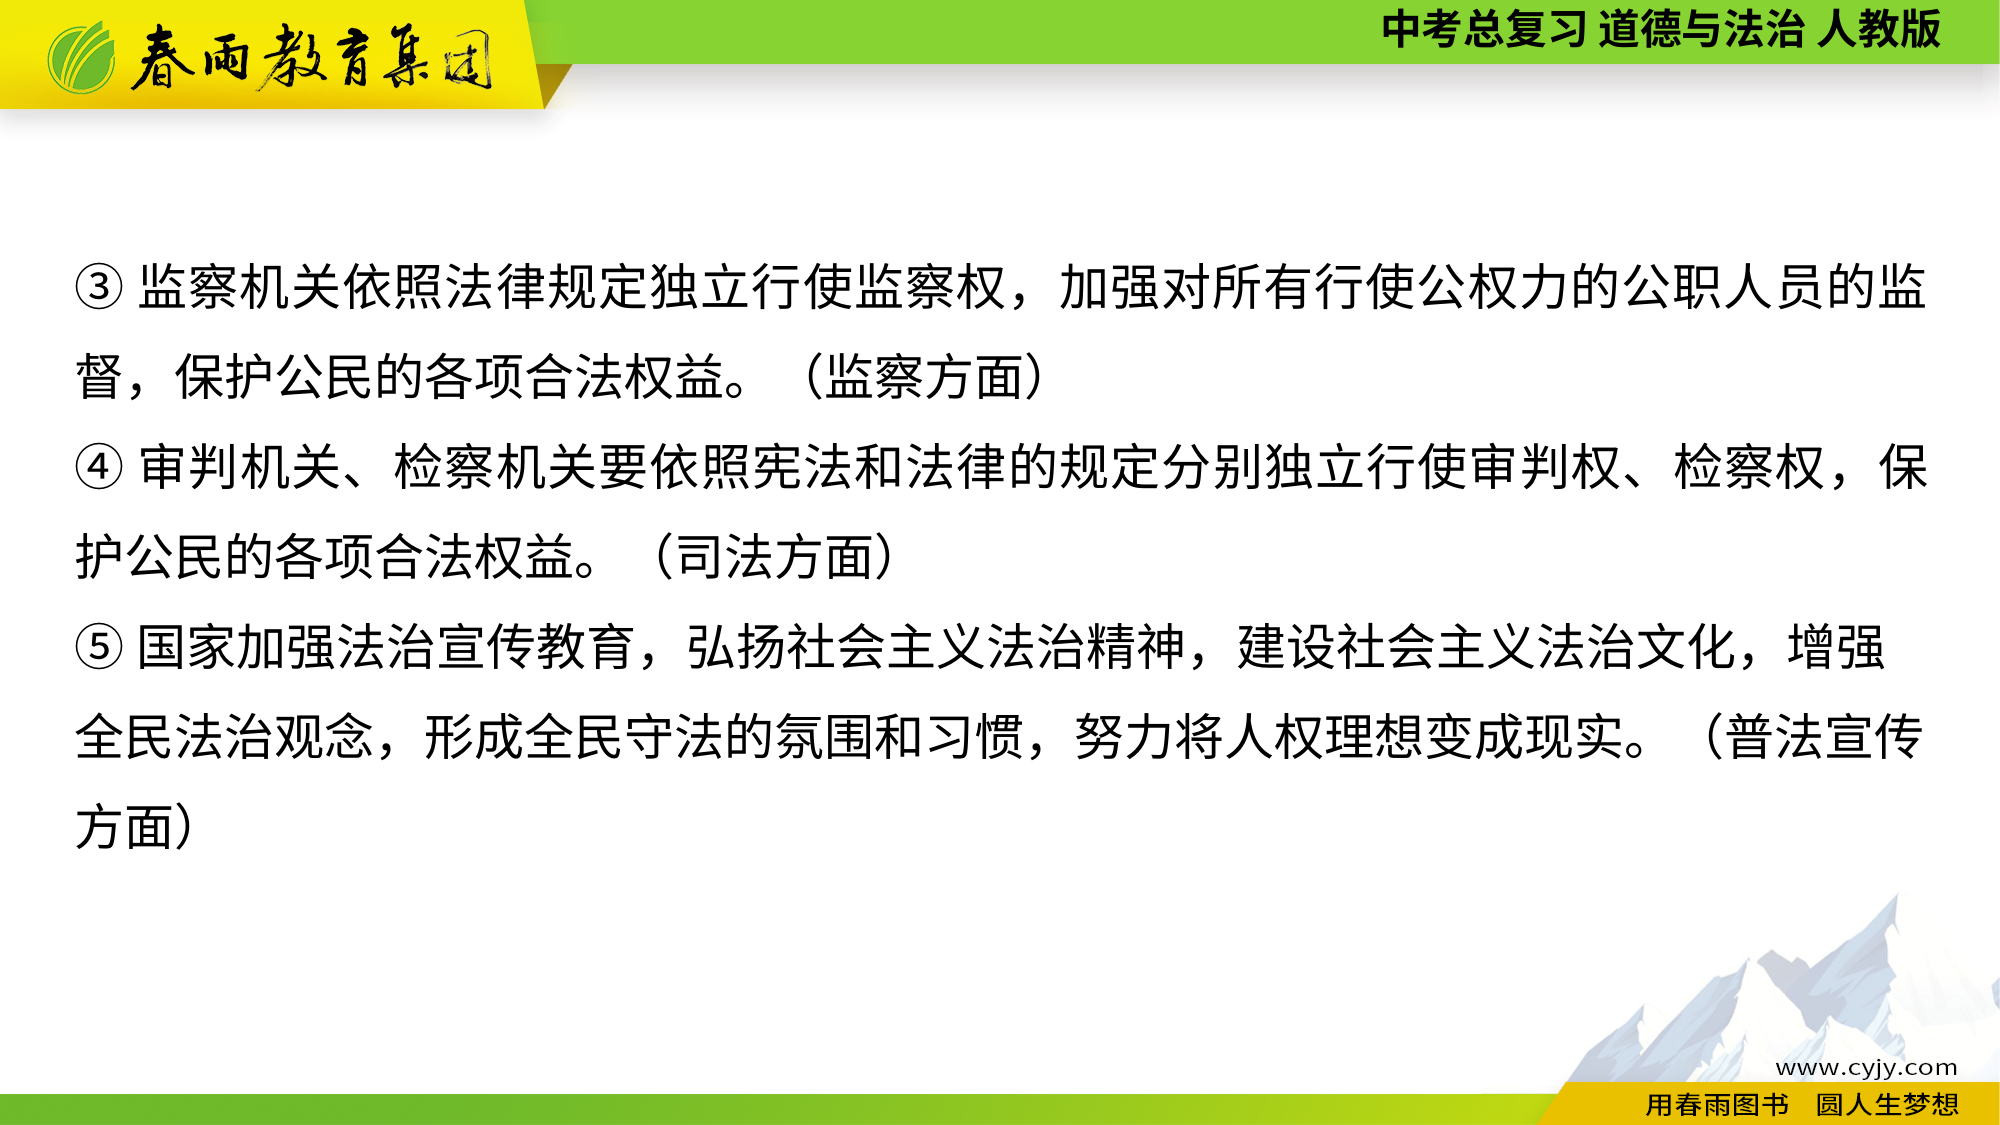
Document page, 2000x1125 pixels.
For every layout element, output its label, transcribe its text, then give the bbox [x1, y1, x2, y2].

picture [0, 0, 2000, 1125]
list ③监察机关依照法律规定独立行使监察权，加强对所有行使公权力的公职人员的监督，保护公民的各项合法权益。（监察方面） ④审判机关、检察机关要依照宪法和法律的规定分别独立行使审判权、检察权，保护公民的各项合法权益。（司法方面） ⑤国家加强法治宣传教育，弘扬社会主义法治精神，建设社会主义法治文化，增强全民法治观念，形成全民守法的氛围和习惯，努力将人权理想变成现实。（普法宣传 方面） [59, 218, 1944, 870]
